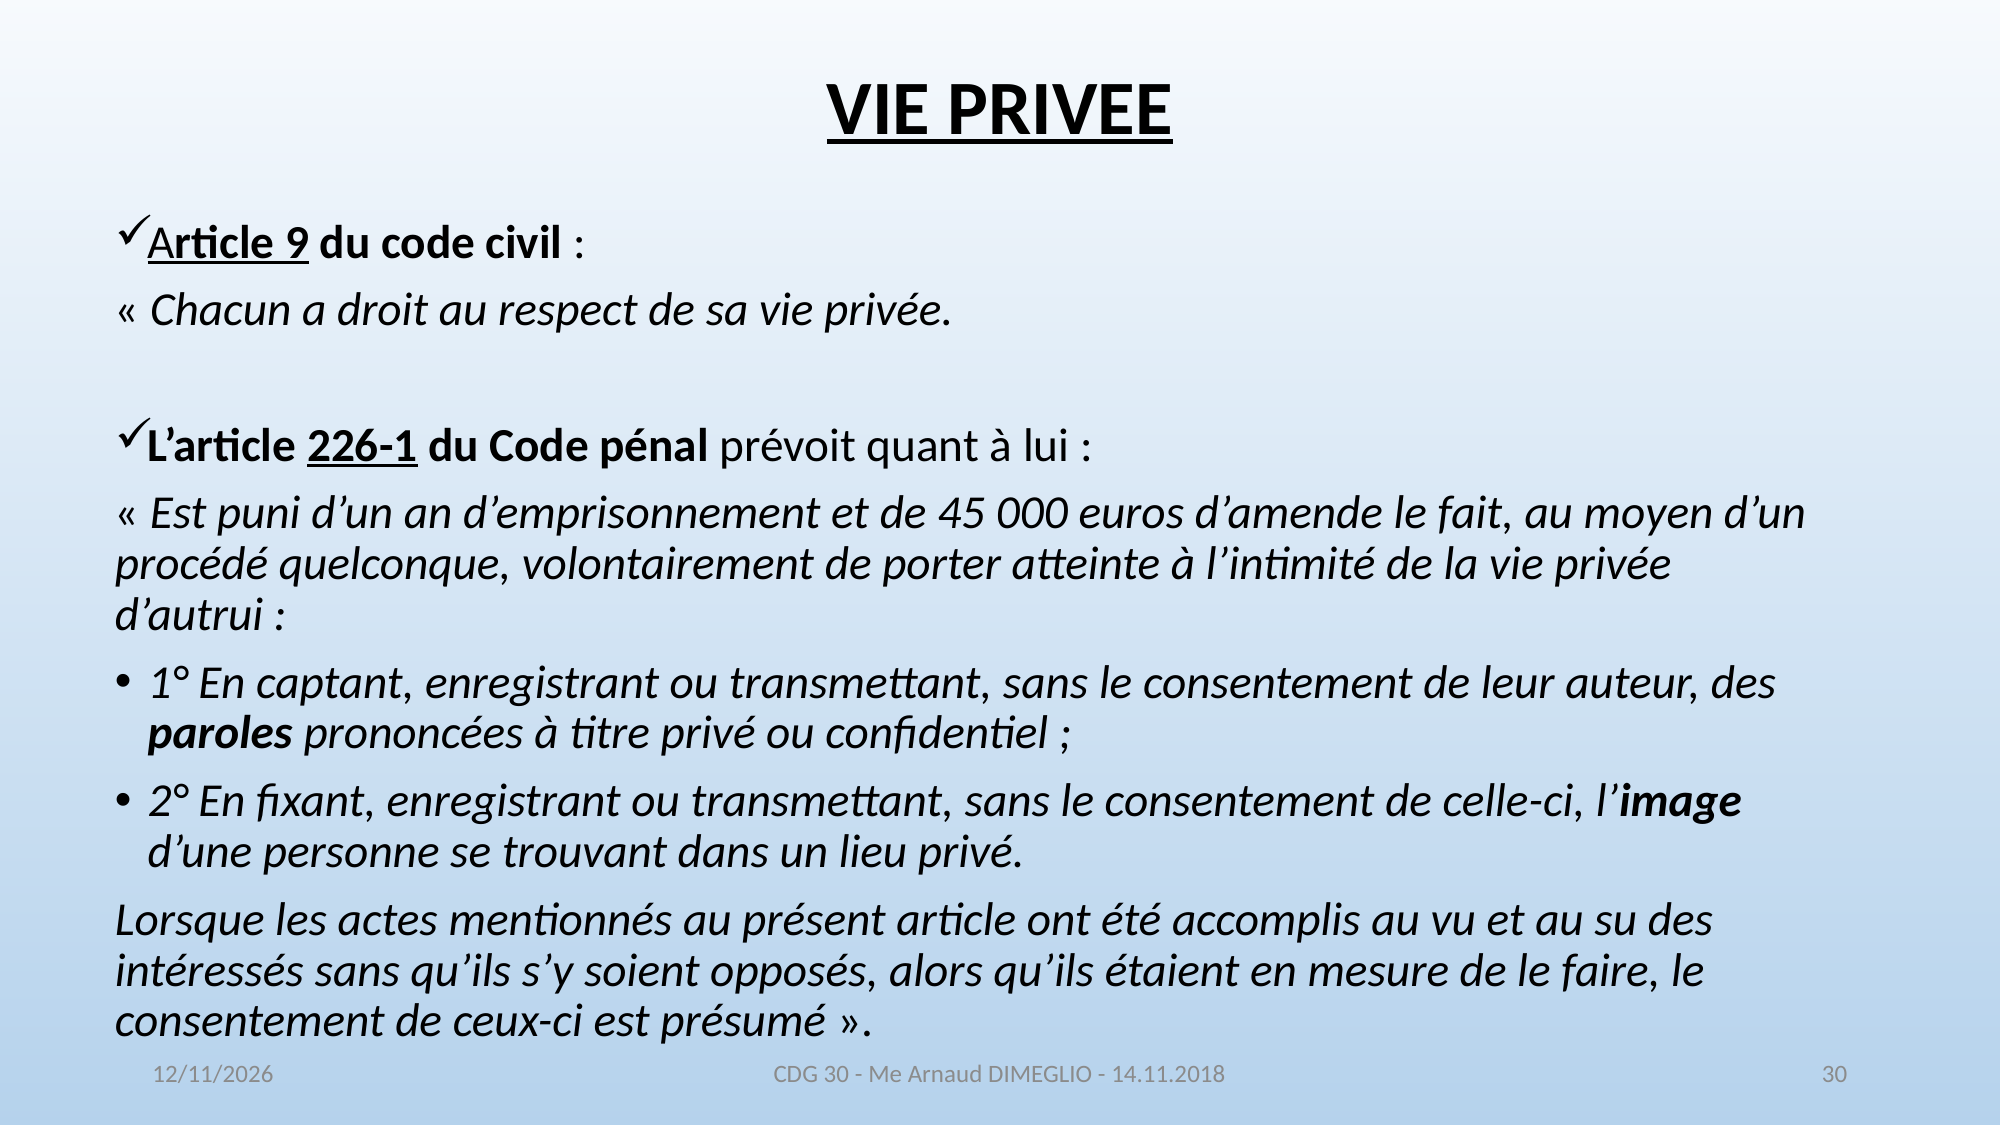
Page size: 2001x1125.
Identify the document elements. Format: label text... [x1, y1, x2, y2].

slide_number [137, 1042, 588, 1103]
title VIE PRIVEE [137, 59, 1863, 252]
footer CDG 30 - Me Arnaud DIMEGLIO - 14.11.2018 [662, 1042, 1338, 1103]
list Article 9 du code civil : « Chacun a droit au respect de sa vie privée. L’article 226-1 du Code pénal prévoit quant à lui : « Est puni d’un an d’emprisonnement et de 45 000 euros d’amende le fait, au moyen d’un procédé quelconque, volontairement de porter atteinte à l’intimité de la vie privée d’autrui : 1° En captant, enregistrant ou transmettant, sans le consentement de leur auteur, des paroles prononcées à titre privé ou confidentiel ; 2° En fixant, enregistrant ou transmettant, sans le consentement de celle-ci, l’image d’une personne se trouvant dans un lieu privé. Lorsque les actes mentionnés au présent article ont été accomplis au vu et au su des intéressés sans qu’ils s’y soient opposés, alors qu’ils étaient en mesure de le faire, le consentement de ceux-ci est présumé ». [99, 210, 1825, 1066]
slide_number 30 [1412, 1042, 1863, 1103]
